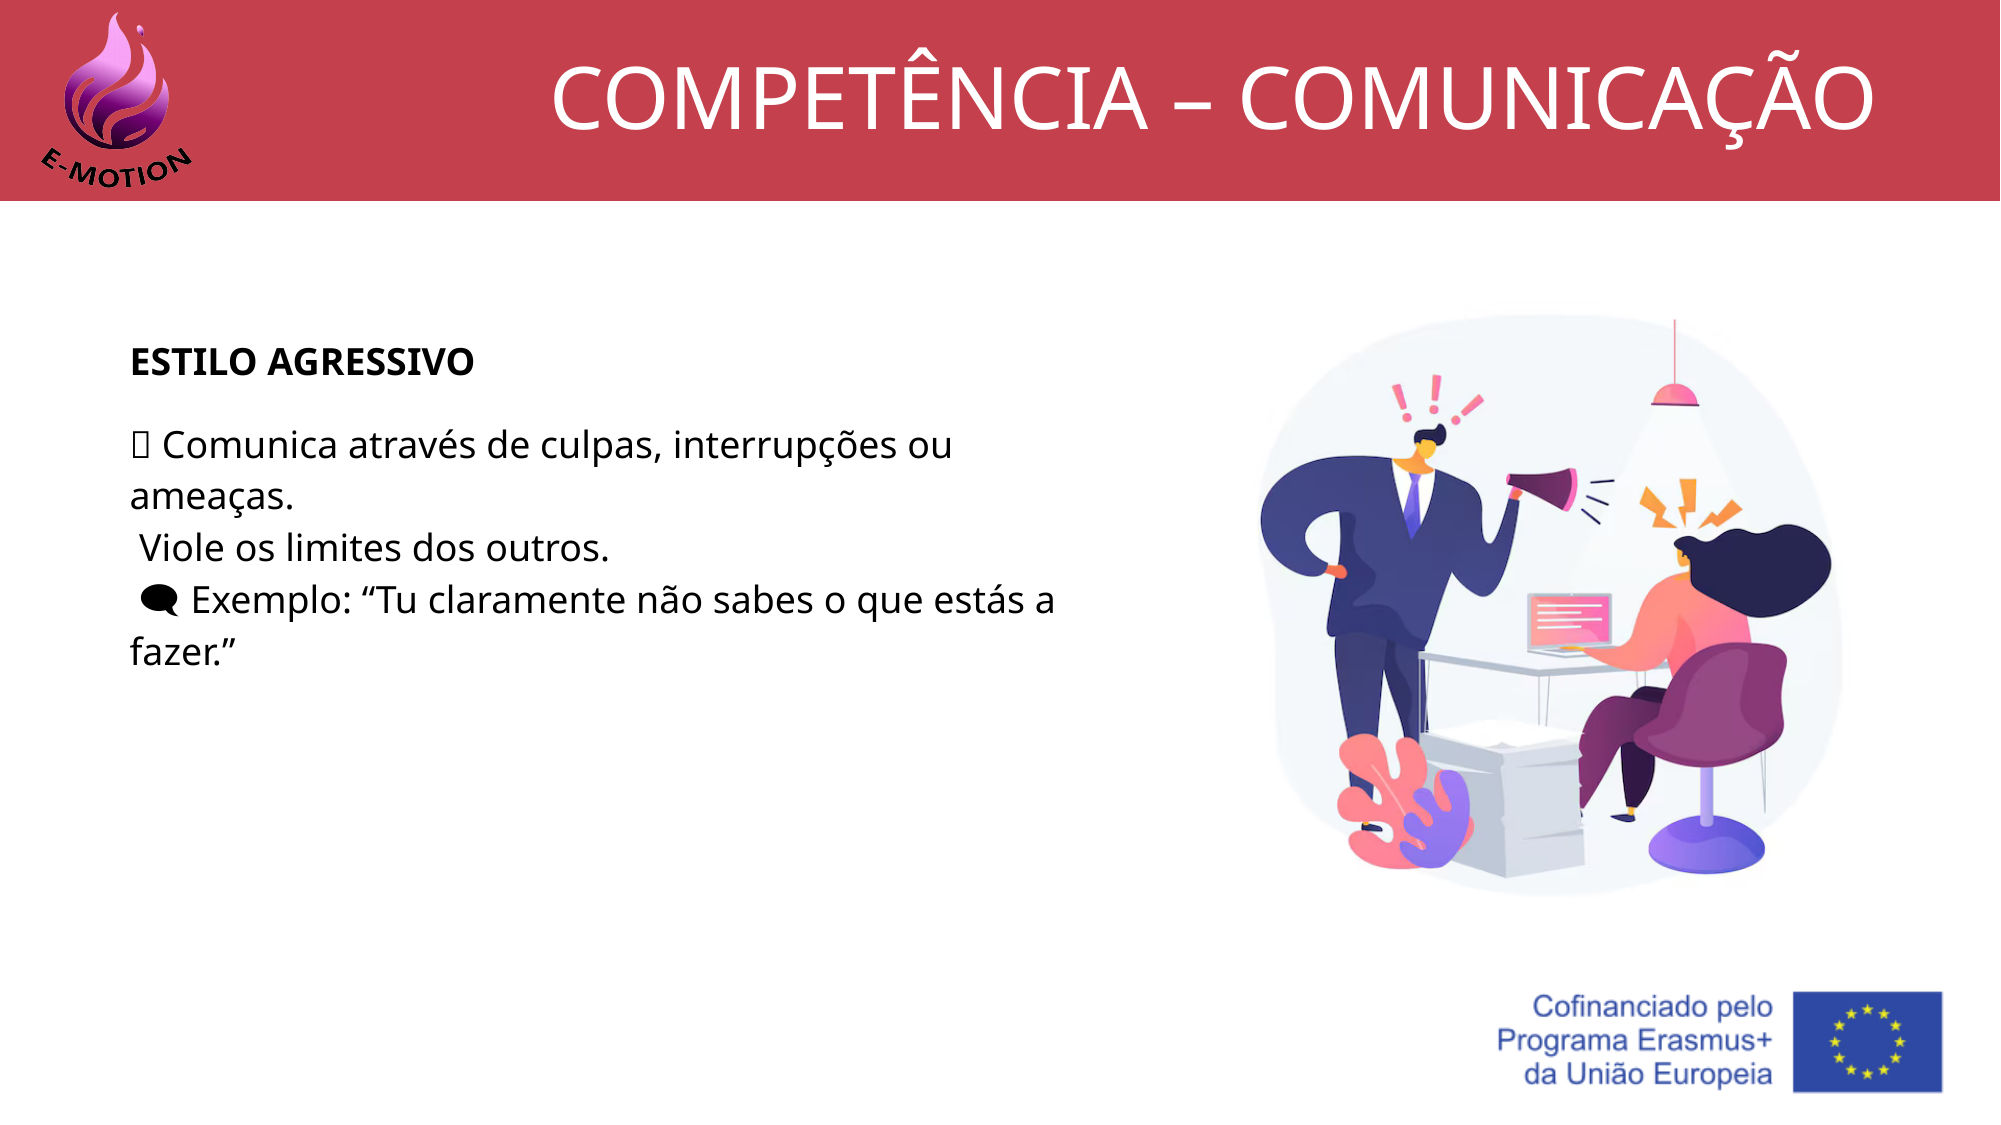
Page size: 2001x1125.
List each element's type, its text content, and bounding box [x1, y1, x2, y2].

text_box ESTILO AGRESSIVO 🔴 Comunica através de culpas, interrupções ou ameaças. Viole os limites dos outros. 🗨️ Exemplo: “Tu claramente não sabes o que estás a fazer.” [114, 323, 1128, 681]
text_box COMPETÊNCIA – COMUNICAÇÃO [518, 35, 1894, 183]
picture [0, 0, 253, 247]
picture [1164, 219, 2000, 1125]
